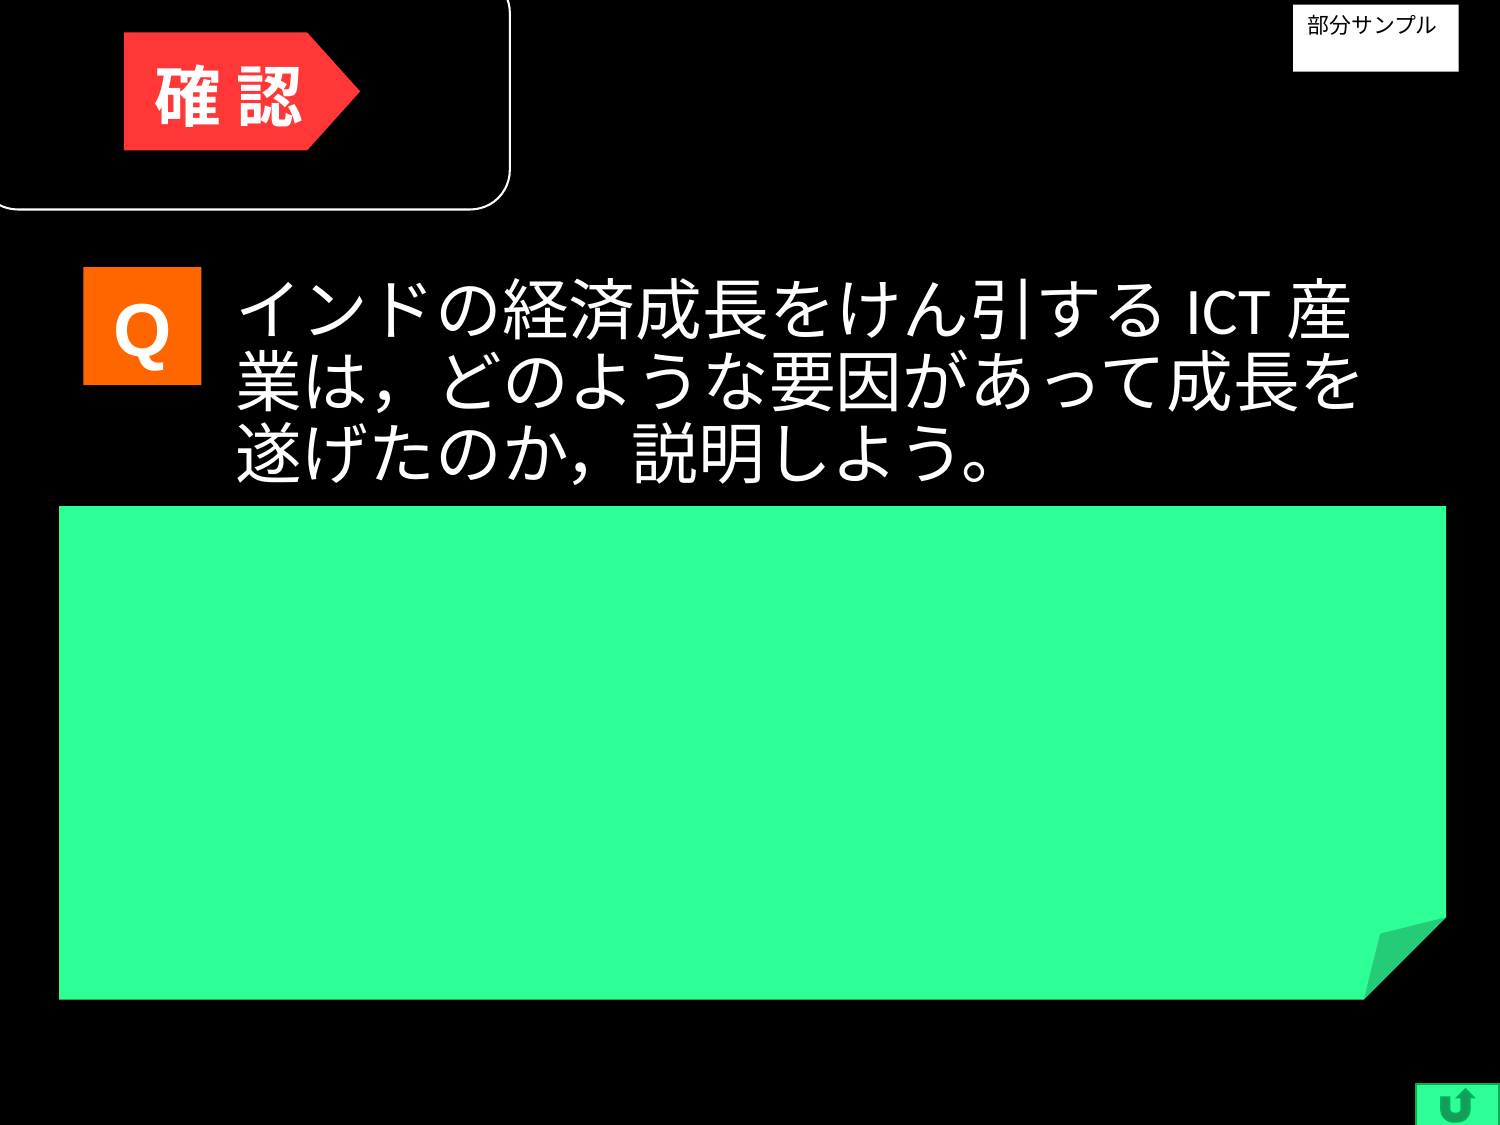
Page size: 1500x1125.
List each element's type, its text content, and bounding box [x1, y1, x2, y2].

text_box 部分サンプル [1293, 4, 1459, 72]
title インドの経済成長をけん引するICT産業は，どのような要因があって成長を遂げたのか，説明しよう。 [220, 269, 1425, 504]
text_box 経済の統制を緩め，企業の設立や活動が自由となり，100%外国資本による事業を可能としたことや，もともと数学やコンピュータ技術の教育に力を入れていたこと，英語に堪能な人が多かったことを生かして，ICT産業が急速に進展した。 [81, 941, 1425, 1125]
text_box [58, 505, 1450, 1001]
